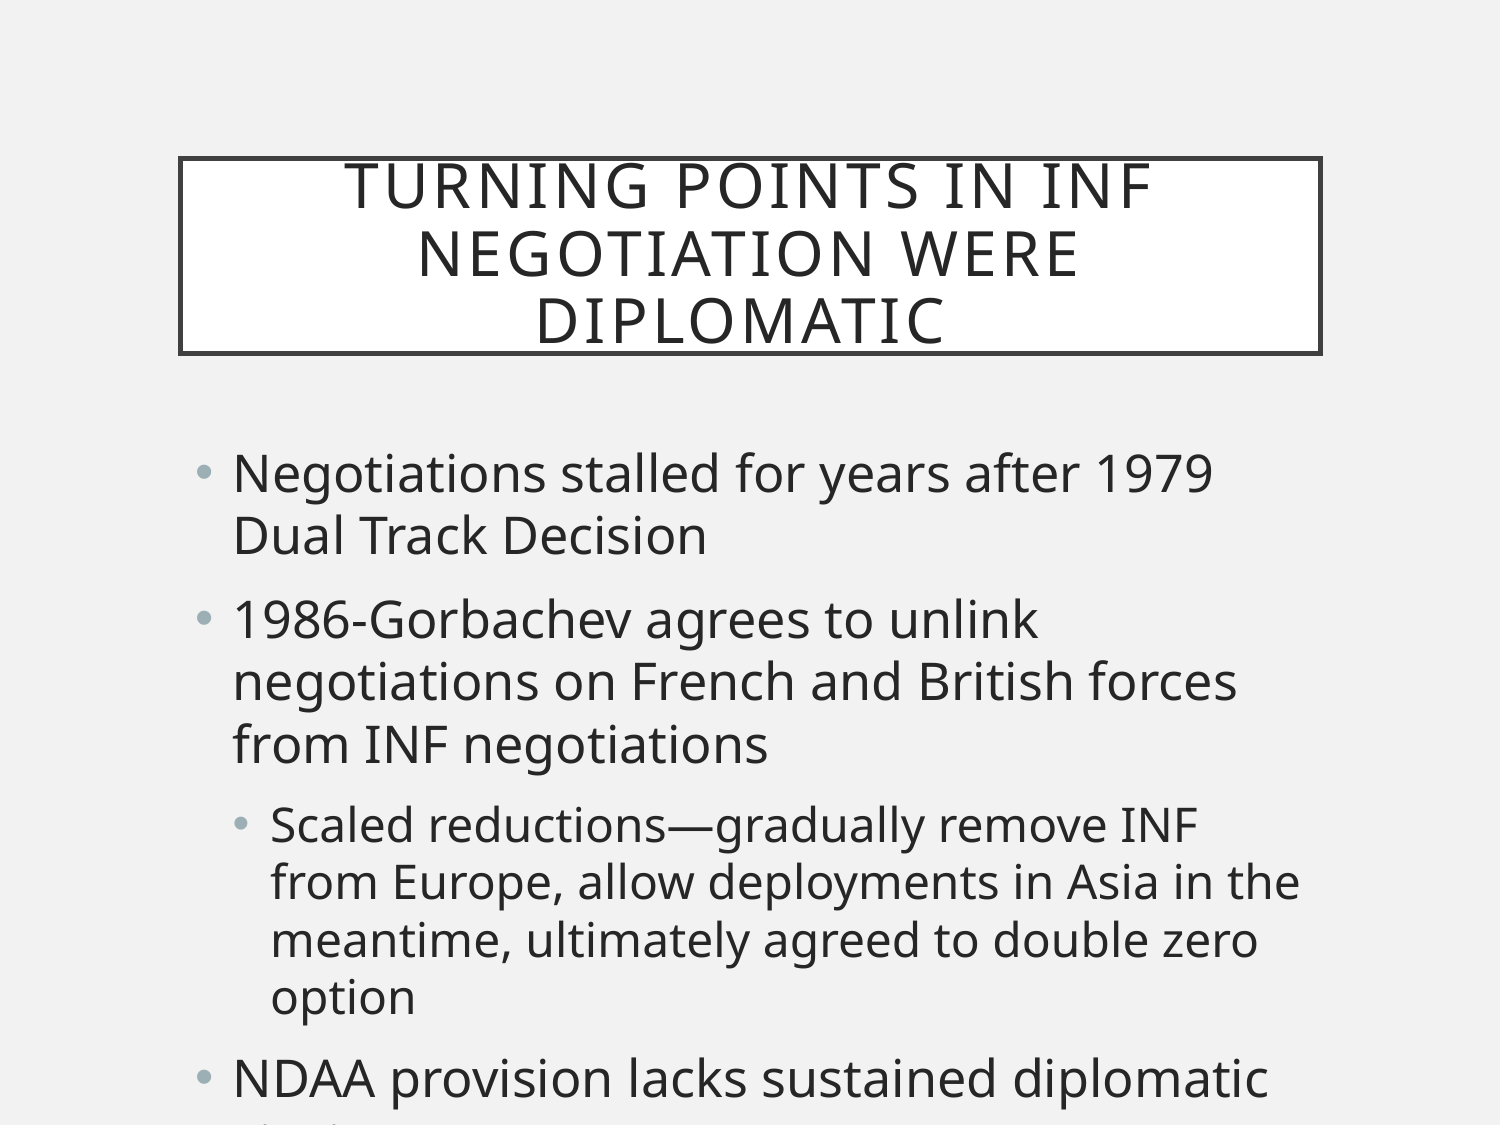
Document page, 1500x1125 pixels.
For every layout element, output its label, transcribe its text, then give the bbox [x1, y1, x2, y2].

list Negotiations stalled for years after 1979 Dual Track Decision 1986-Gorbachev agrees to unlink negotiations on French and British forces from INF negotiations Scaled reductions—gradually remove INF from Europe, allow deployments in Asia in the meantime, ultimately agreed to double zero option NDAA provision lacks sustained diplomatic strategy [180, 432, 1321, 942]
title Turning points in INF negotiation were diplomatic [178, 156, 1323, 356]
